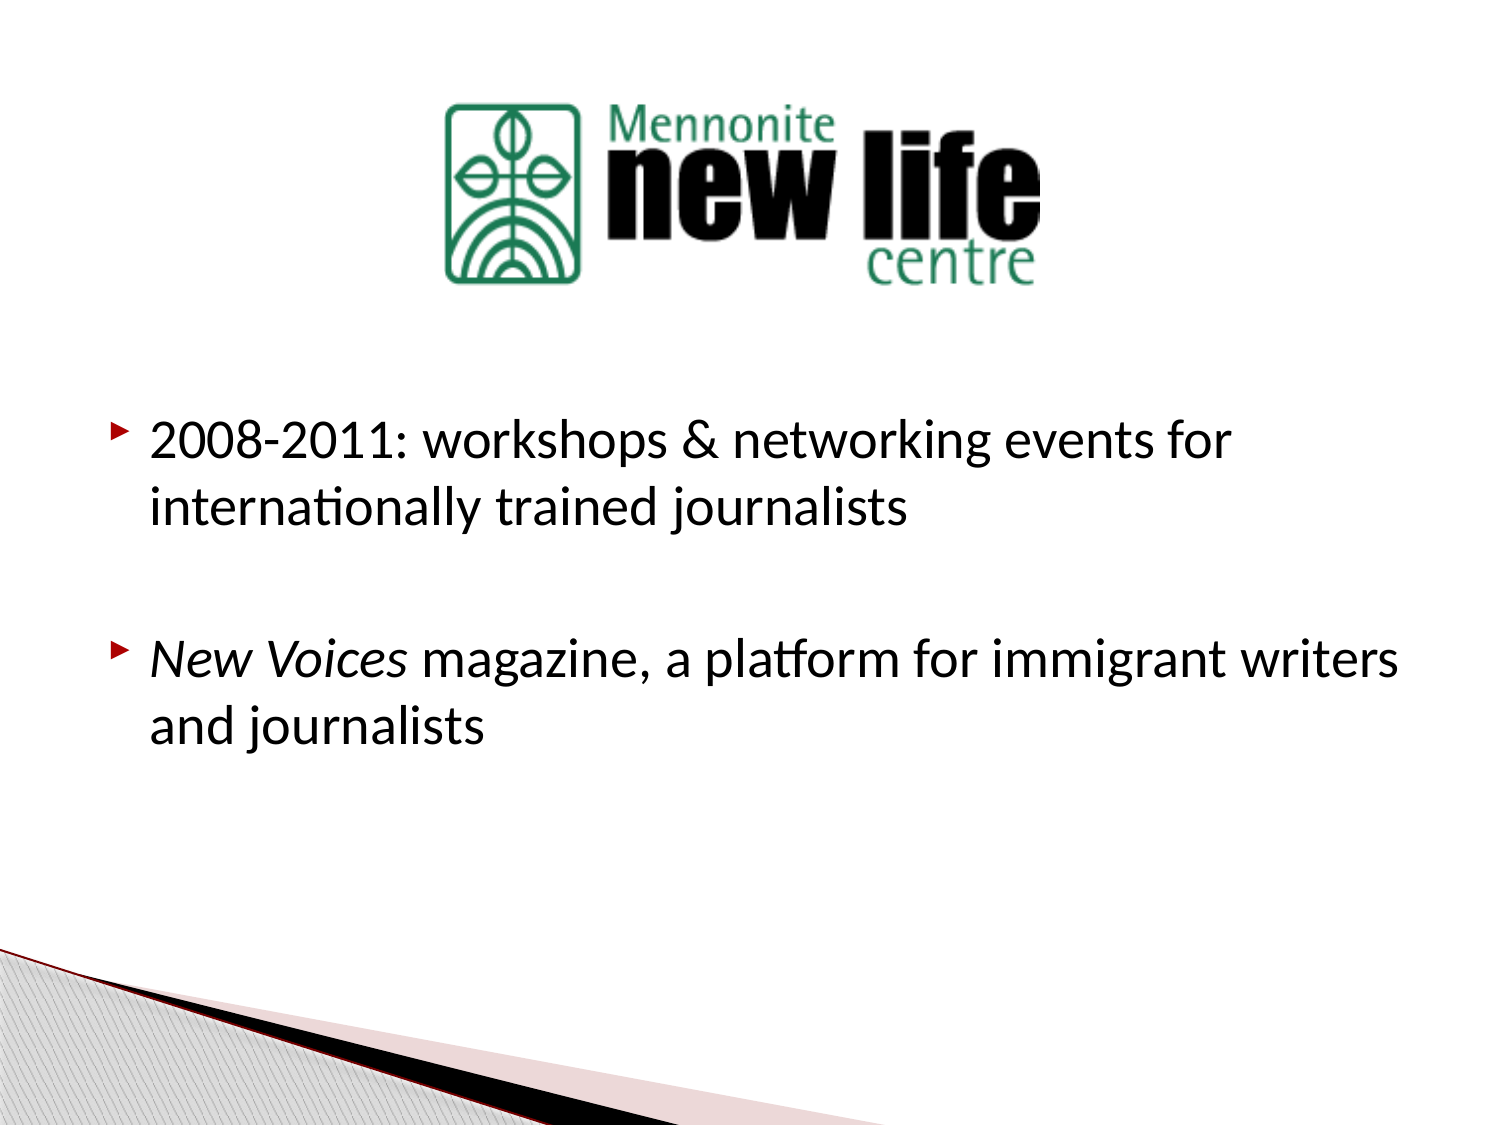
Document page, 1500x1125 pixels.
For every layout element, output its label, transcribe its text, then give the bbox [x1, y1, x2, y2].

list 2008-2011: workshops & networking events for internationally trained journalists New Voices magazine, a platform for immigrant writers and journalists [75, 243, 1425, 986]
picture [443, 99, 1040, 291]
